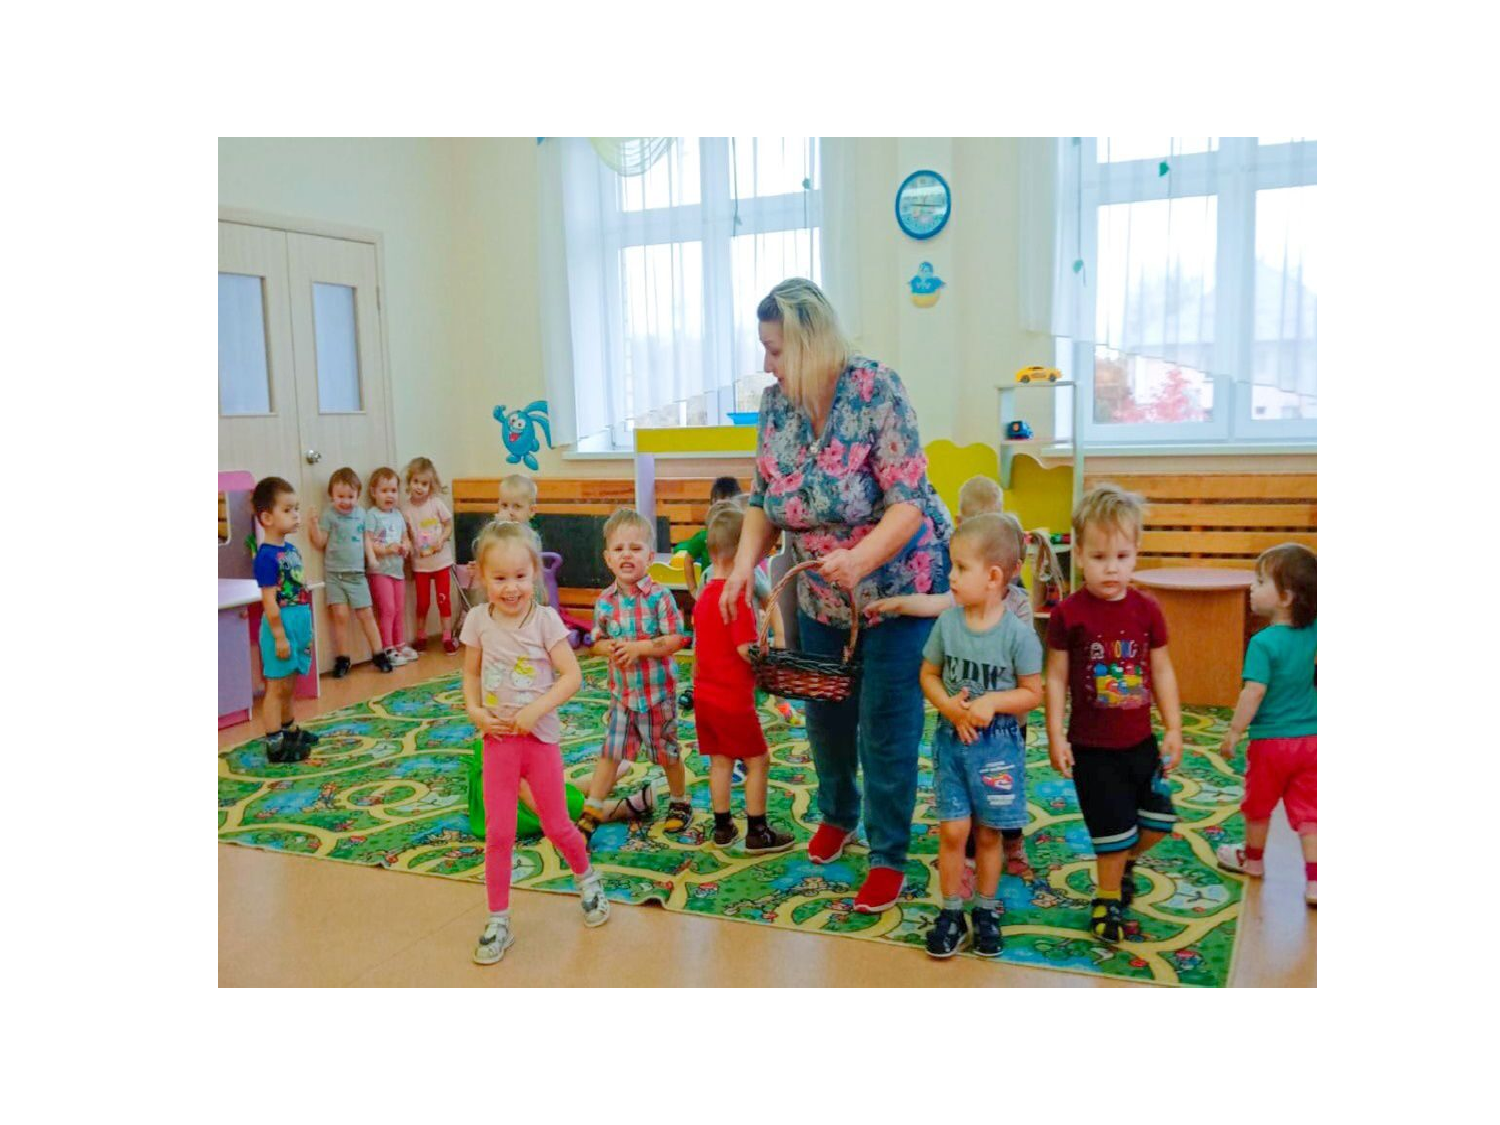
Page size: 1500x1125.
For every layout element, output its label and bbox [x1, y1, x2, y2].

picture [218, 136, 1318, 988]
